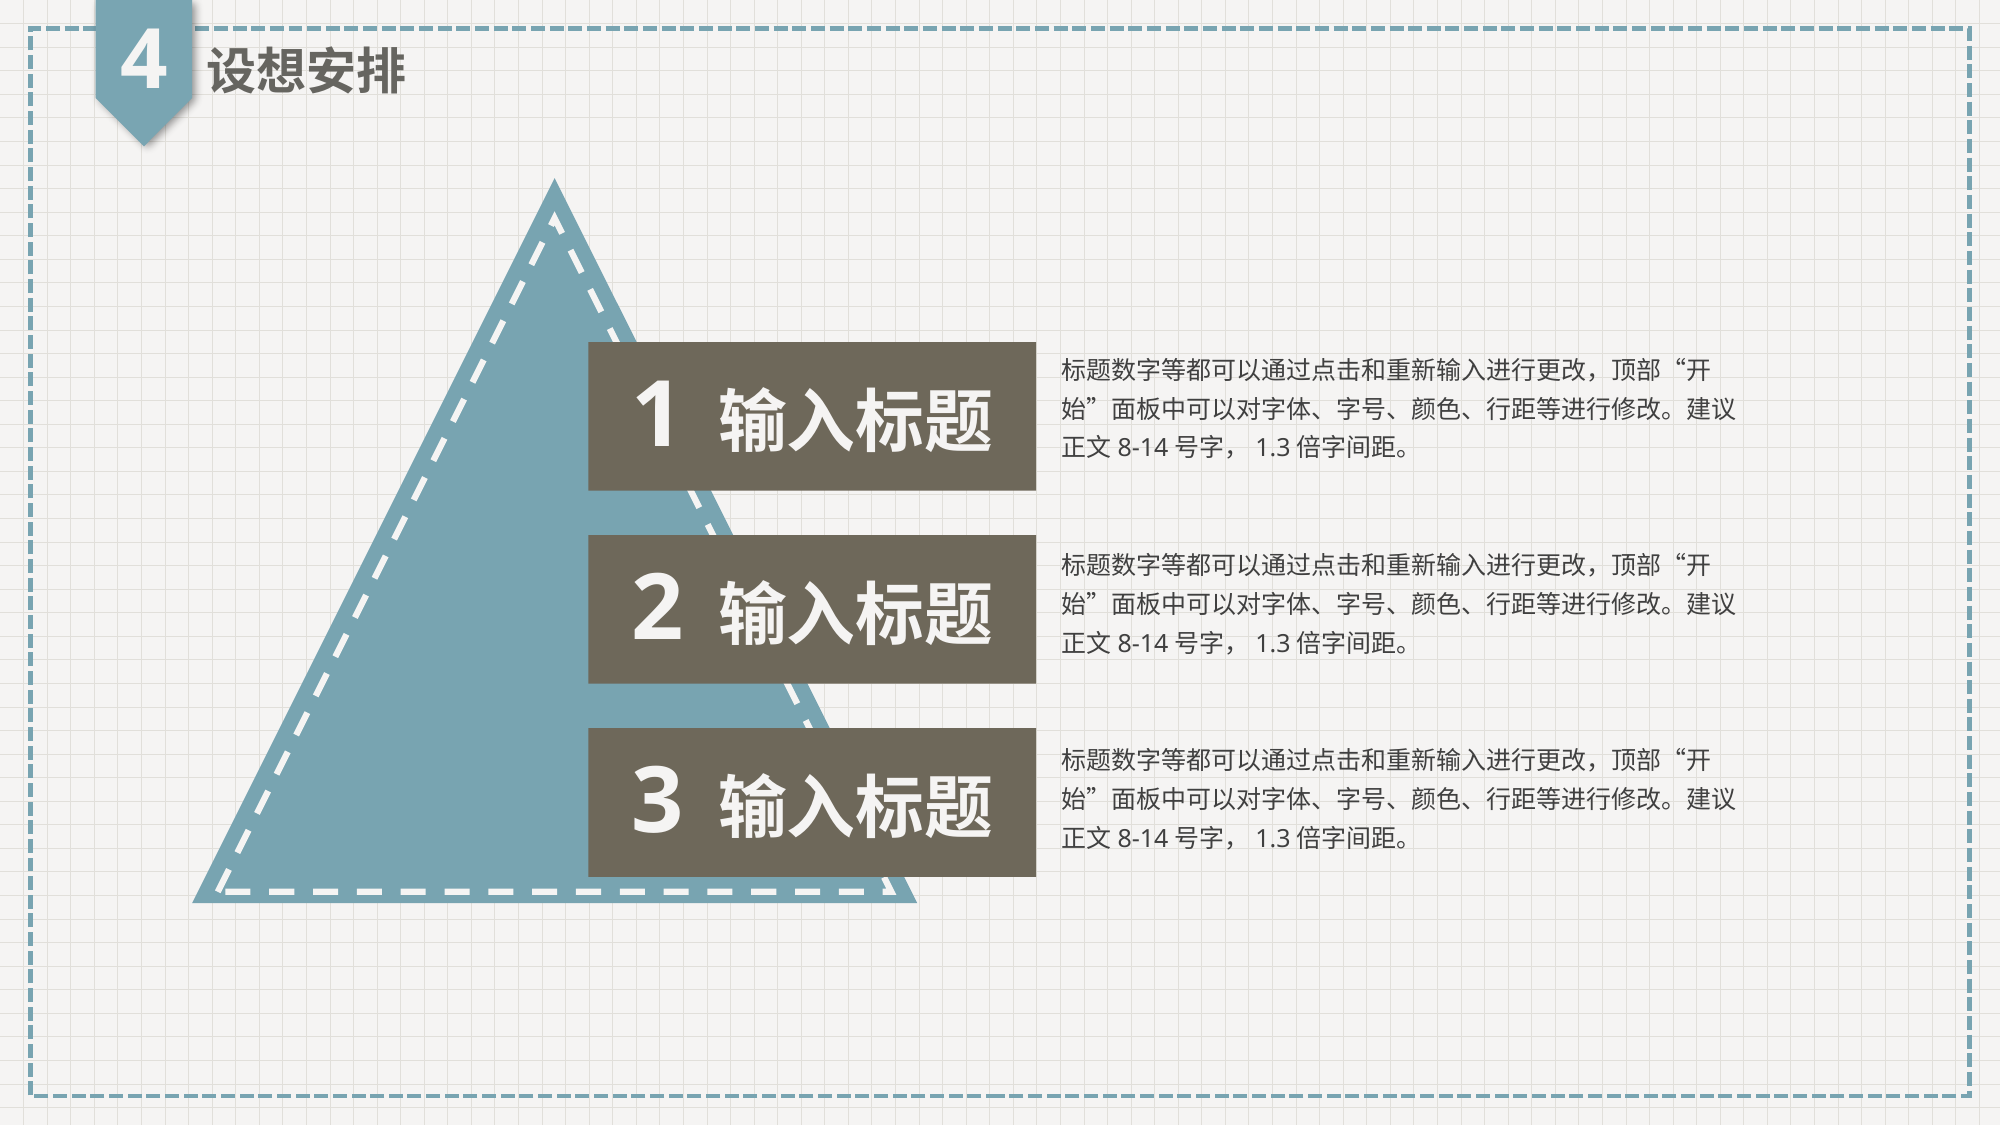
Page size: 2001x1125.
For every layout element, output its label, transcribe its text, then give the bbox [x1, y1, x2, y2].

text_box 标题数字等都可以通过点击和重新输入进行更改，顶部“开始”面板中可以对字体、字号、颜色、行距等进行修改。建议正文8-14号字，1.3倍字间距。 [1047, 533, 1771, 665]
list 设想安排 [192, 35, 883, 112]
list 4 [95, 0, 193, 123]
text_box 标题数字等都可以通过点击和重新输入进行更改，顶部“开始”面板中可以对字体、字号、颜色、行距等进行修改。建议正文8-14号字，1.3倍字间距。 [1047, 728, 1771, 860]
text_box 3 输入标题 [918, 727, 1037, 878]
text_box 1 输入标题 [918, 341, 1037, 492]
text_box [192, 178, 918, 904]
text_box 2 输入标题 [918, 534, 1037, 685]
text_box 标题数字等都可以通过点击和重新输入进行更改，顶部“开始”面板中可以对字体、字号、颜色、行距等进行修改。建议正文8-14号字，1.3倍字间距。 [1047, 337, 1771, 470]
